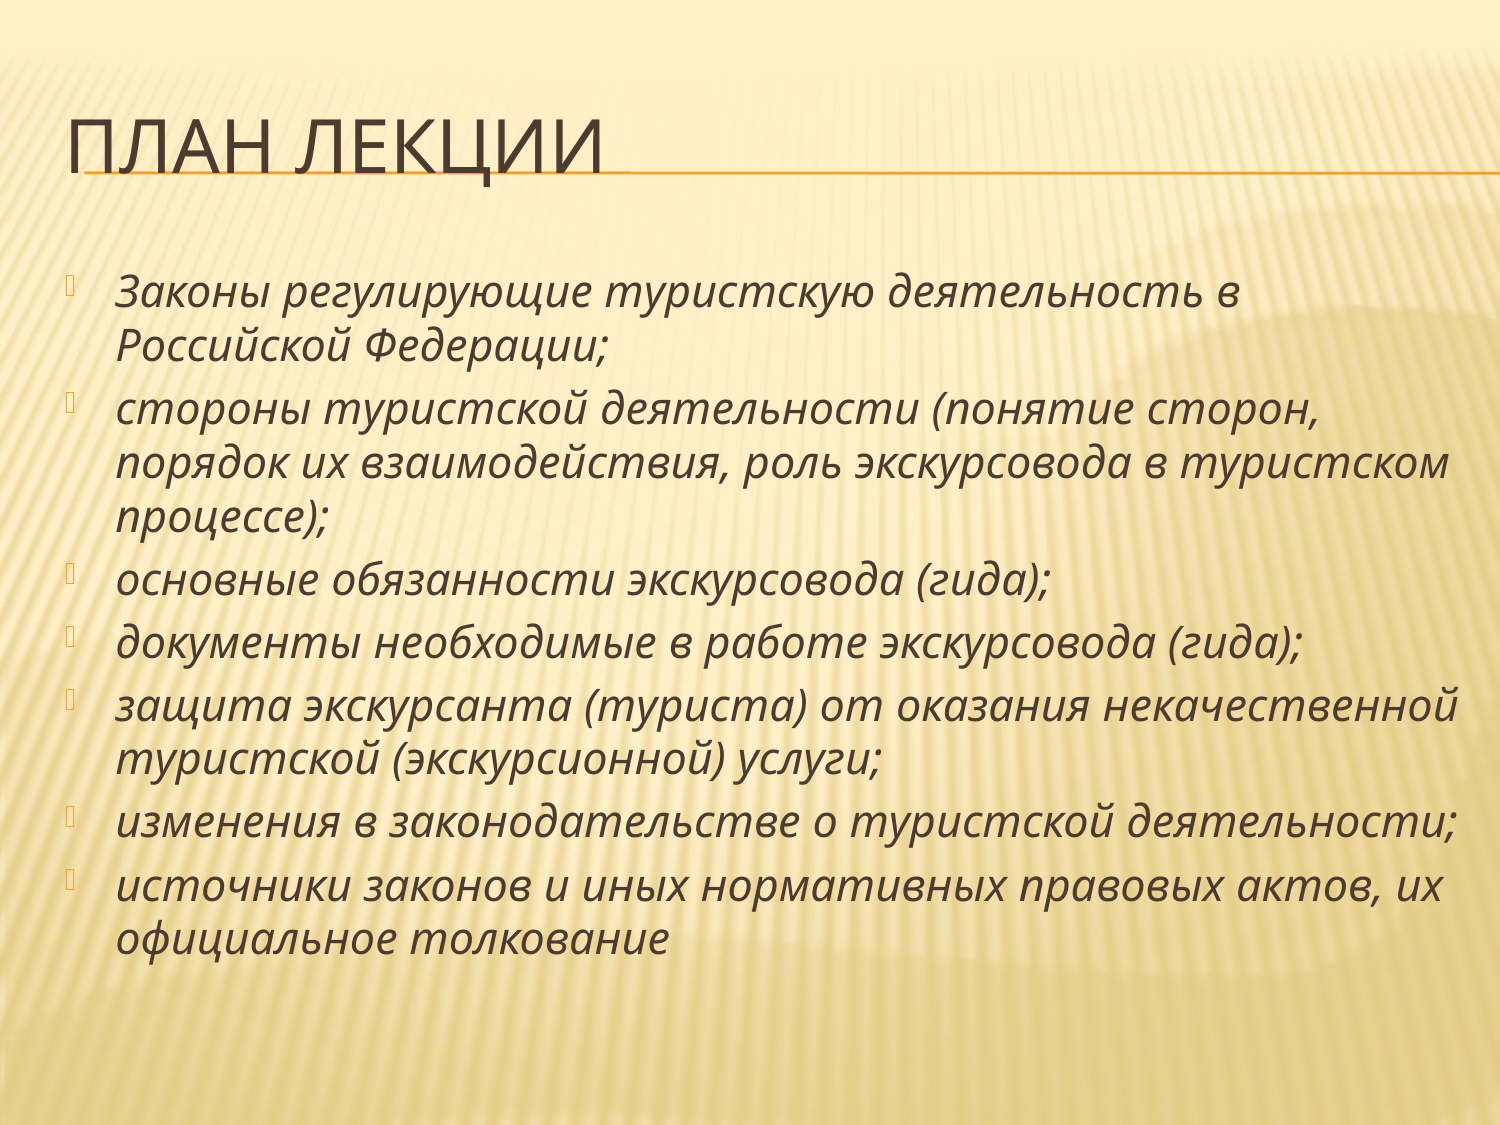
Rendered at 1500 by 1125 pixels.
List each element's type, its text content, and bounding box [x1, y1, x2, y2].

title ПЛАН ЛЕКЦИИ [50, 75, 1475, 213]
list Законы регулирующие туристскую деятельность в Российской Федерации; стороны туристской деятельности (понятие сторон, порядок их взаимодействия, роль экскурсовода в туристском процессе); основные обязанности экскурсовода (гида); документы необходимые в работе экскурсовода (гида); защита экскурсанта (туриста) от оказания некачественной туристской (экскурсионной) услуги; изменения в законодательстве о туристской деятельности; источники законов и иных нормативных правовых актов, их официальное толкование [50, 254, 1475, 998]
